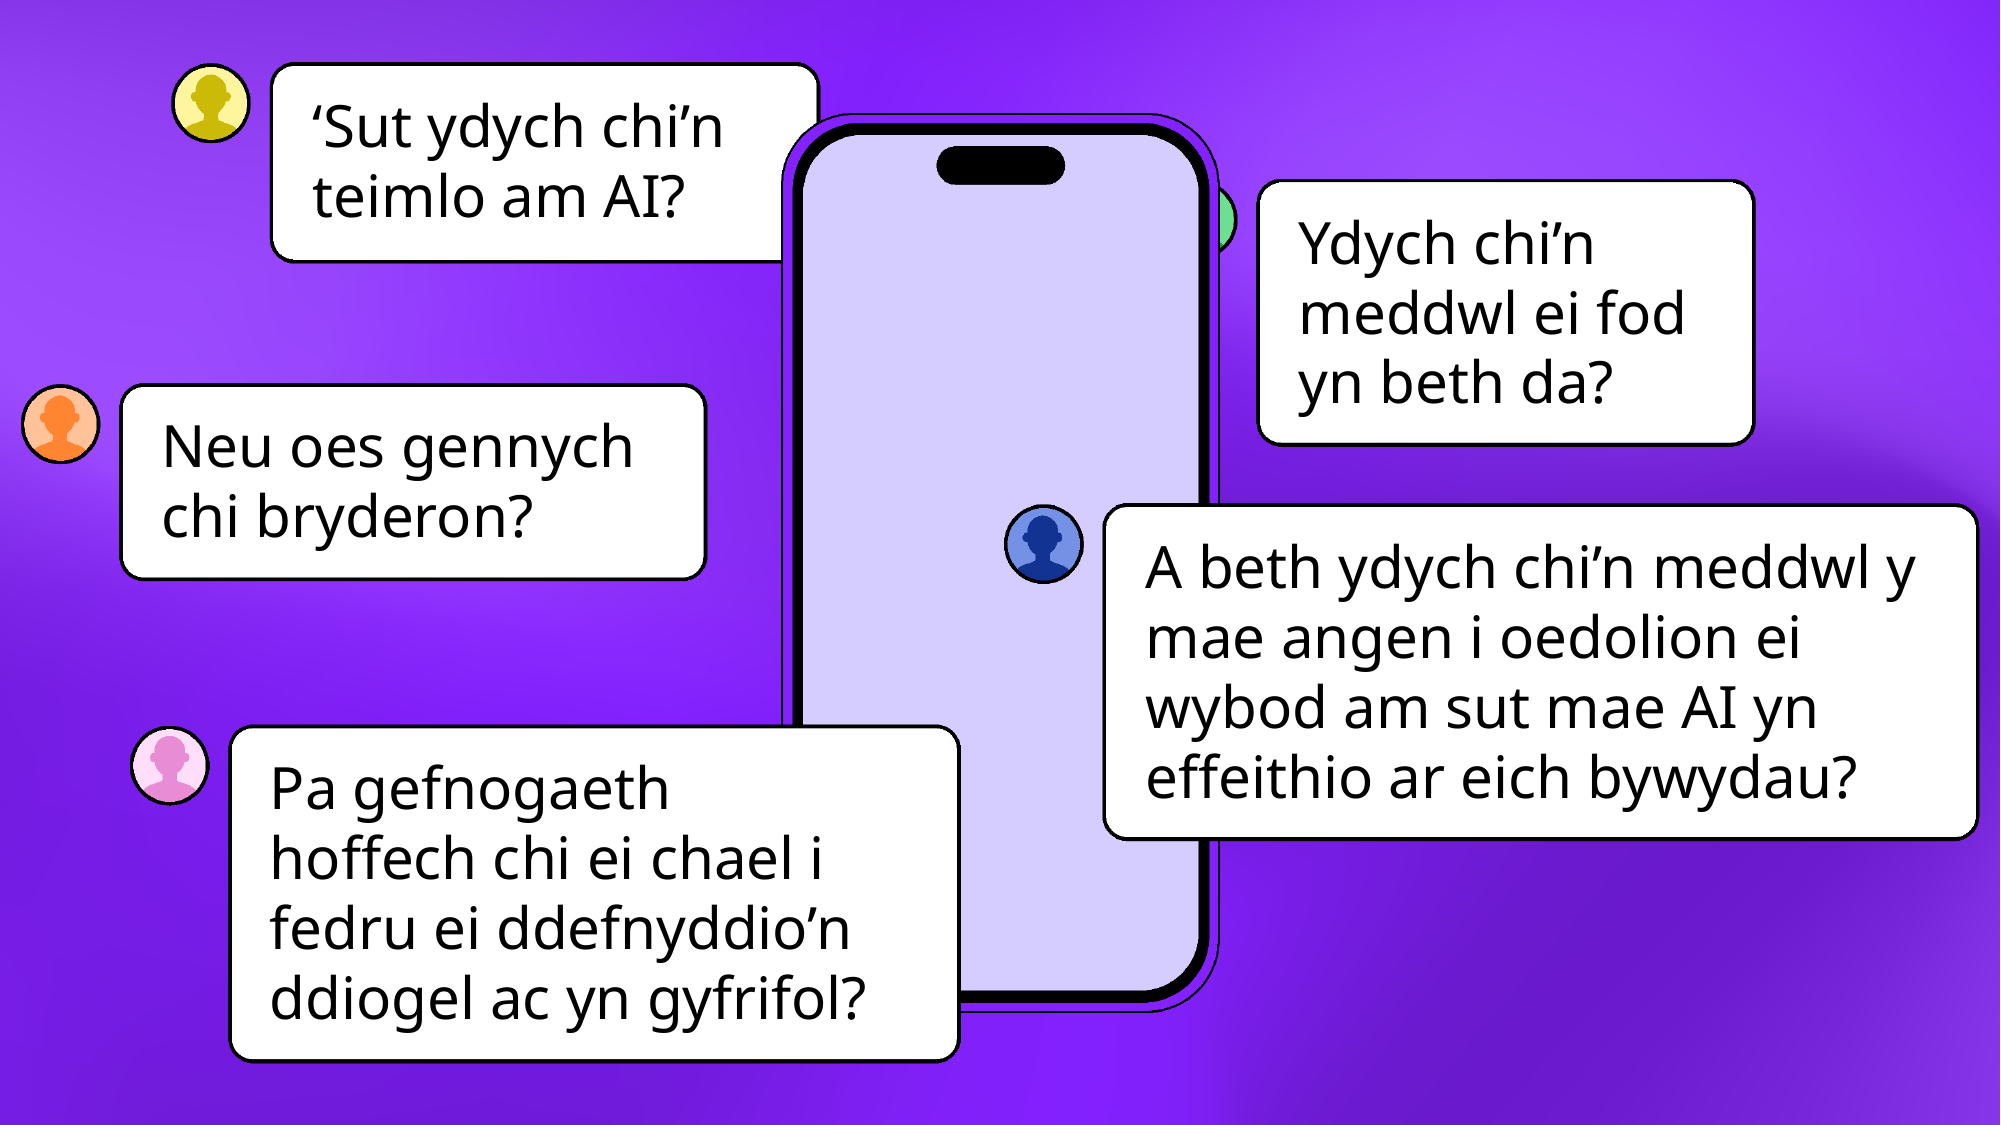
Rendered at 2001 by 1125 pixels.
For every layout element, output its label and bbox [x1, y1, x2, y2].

picture [0, 0, 2000, 1125]
text_box [164, 53, 828, 272]
text_box [1230, 168, 1766, 459]
text_box [999, 491, 2000, 853]
text_box [18, 374, 718, 593]
text_box [119, 711, 972, 1072]
